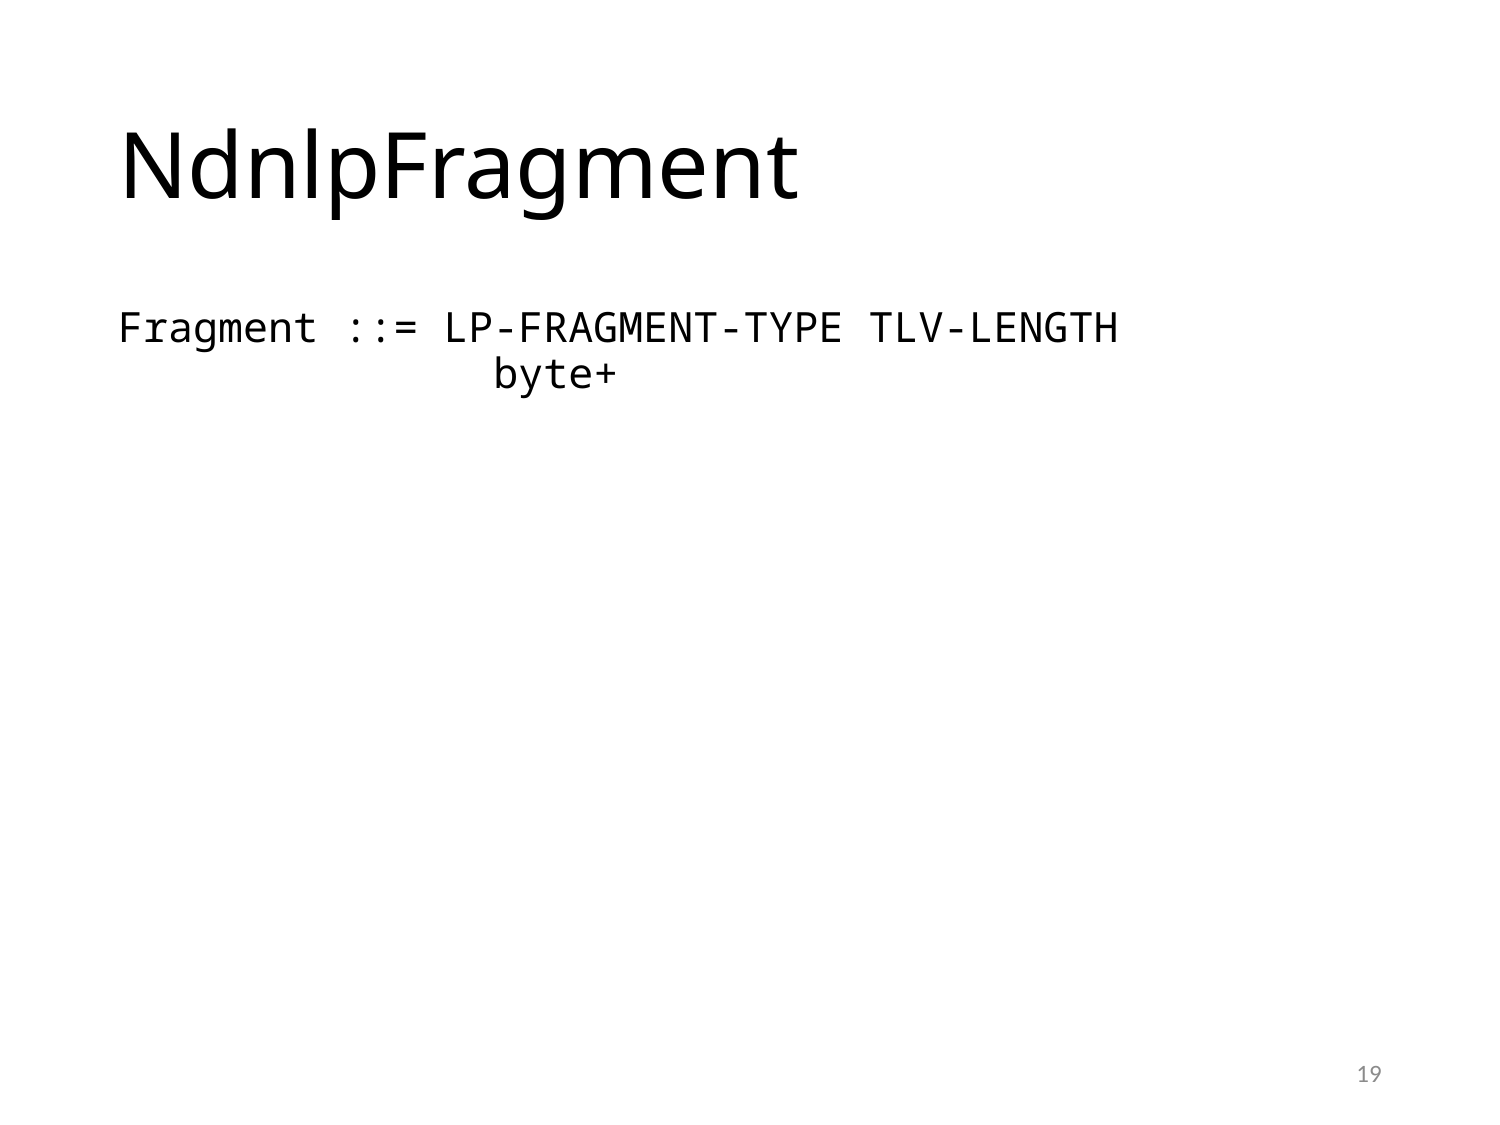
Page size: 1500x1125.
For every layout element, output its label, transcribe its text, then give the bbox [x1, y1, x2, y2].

title NdnlpFragment [103, 59, 1397, 278]
slide_number 19 [1059, 1042, 1397, 1103]
list Fragment ::= LP-FRAGMENT-TYPE TLV-LENGTH byte+ [103, 299, 1397, 1014]
